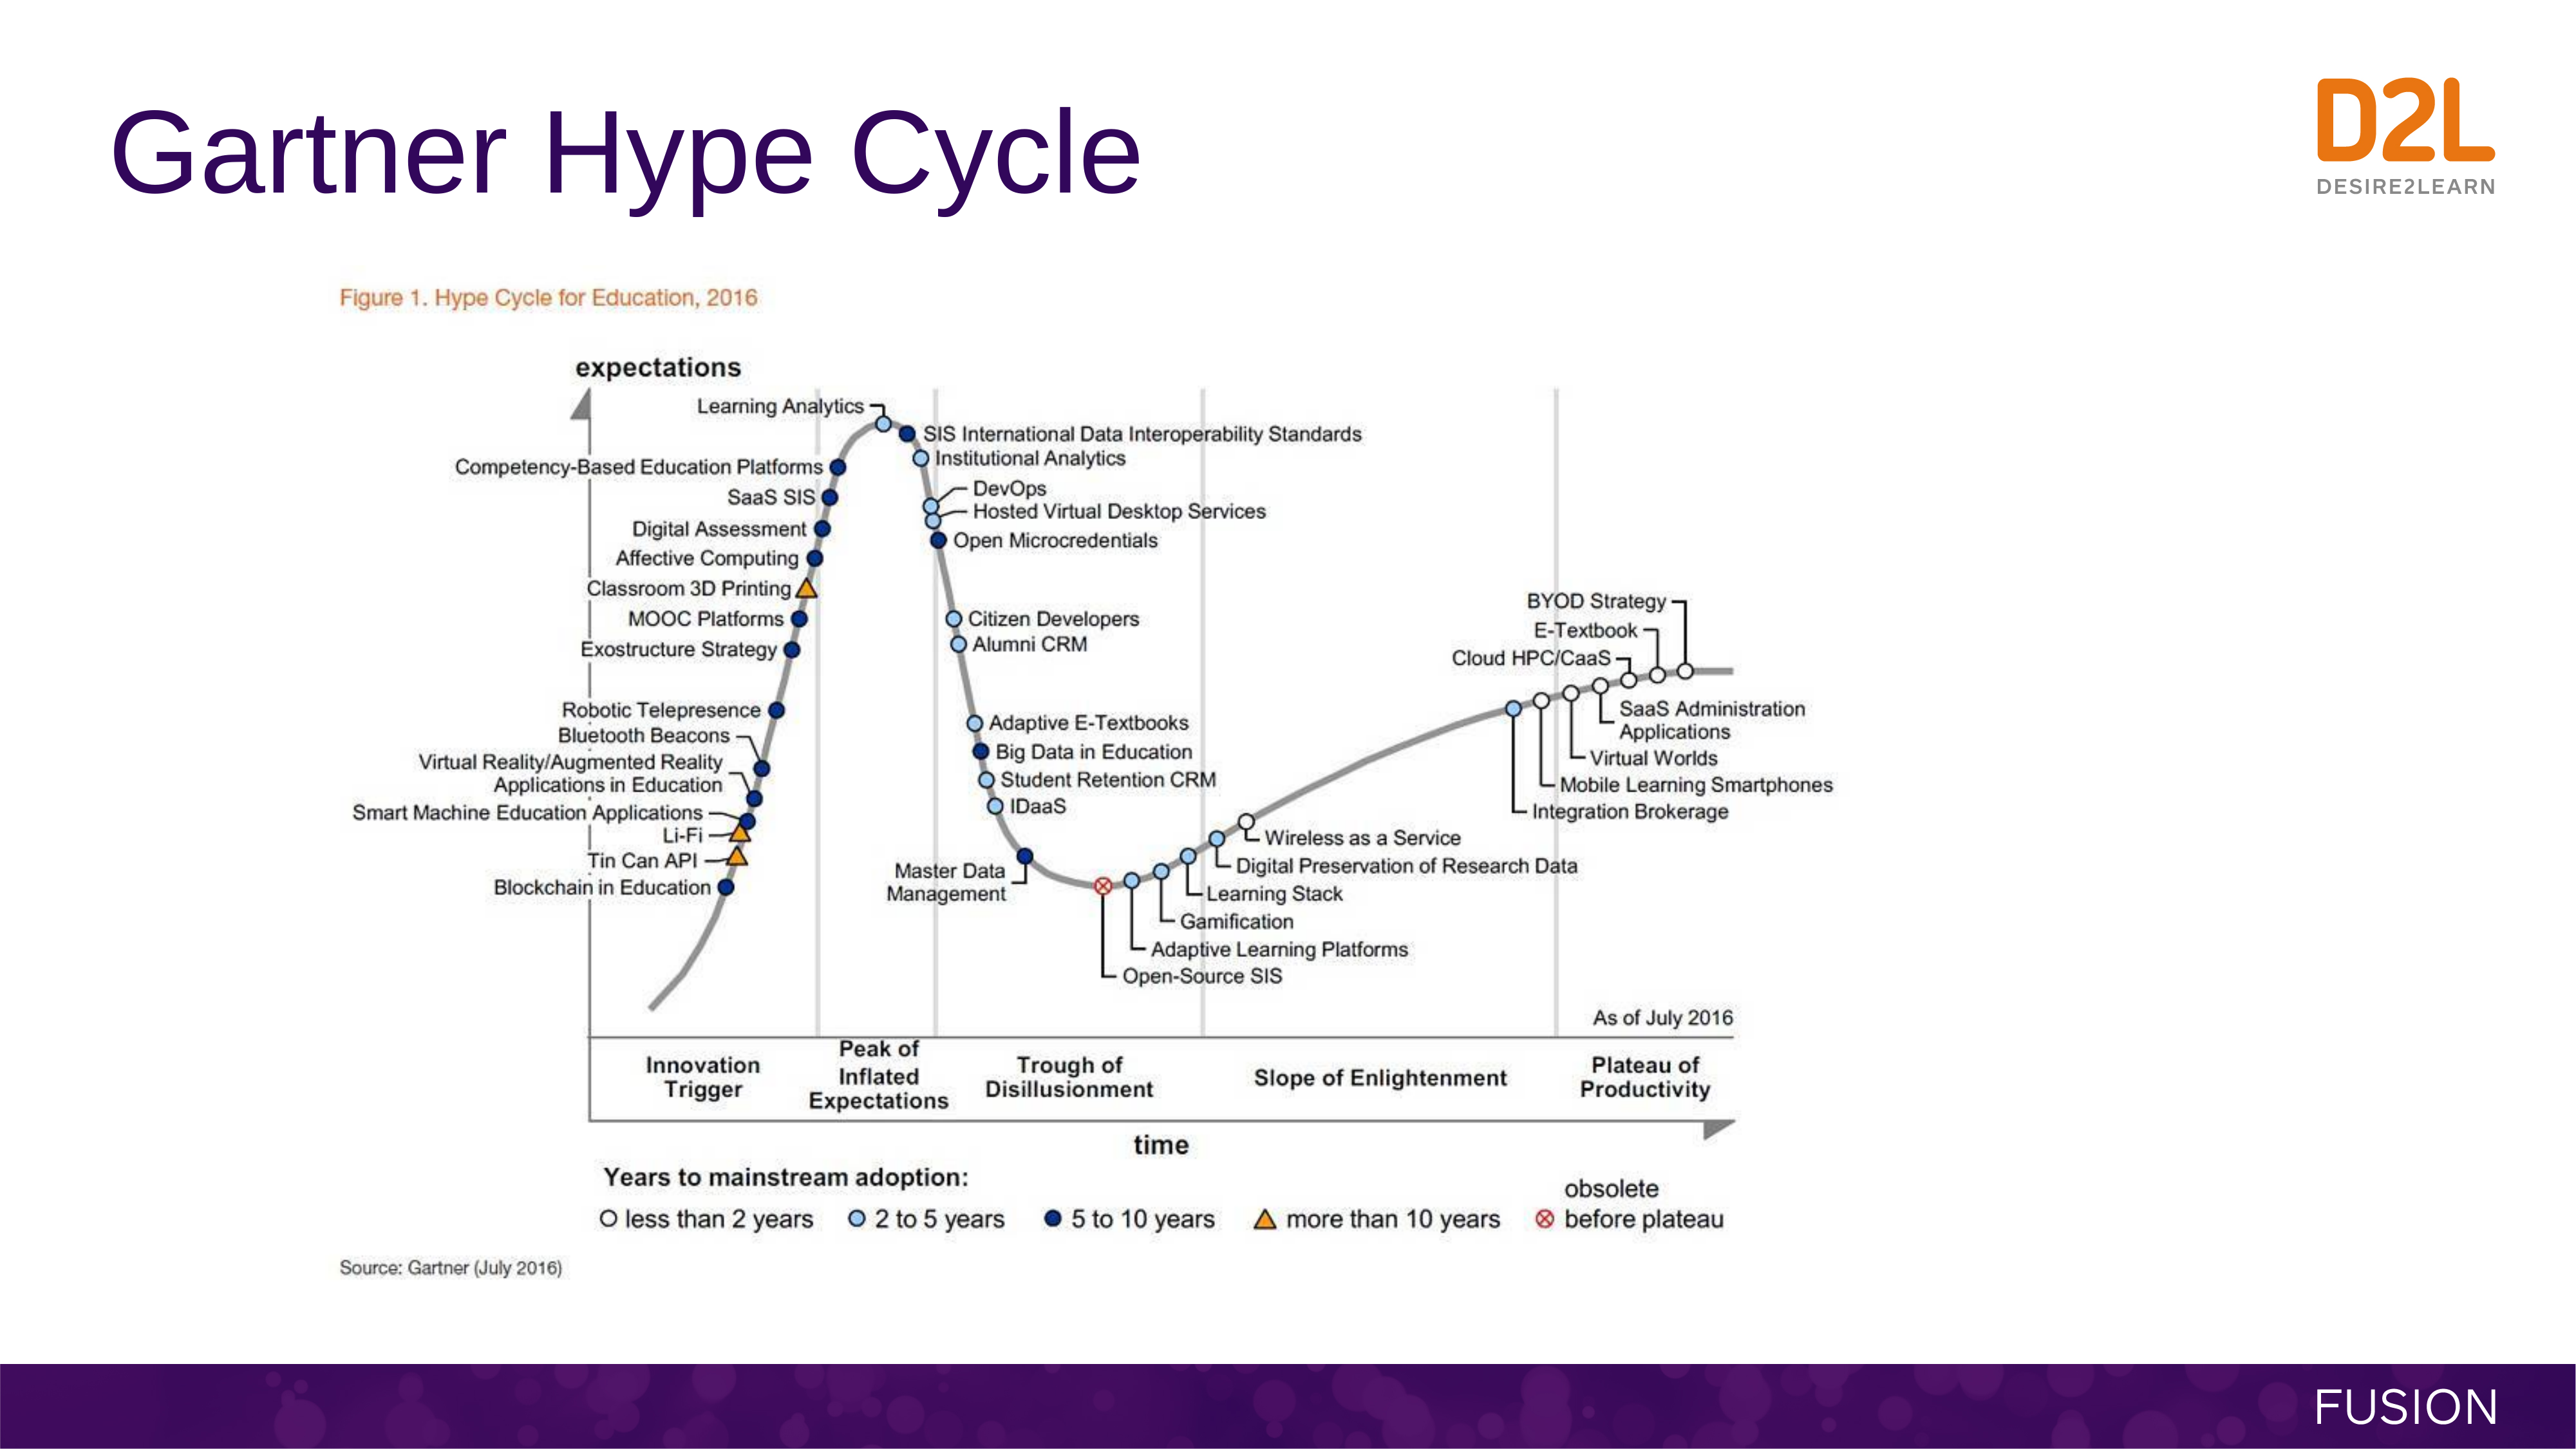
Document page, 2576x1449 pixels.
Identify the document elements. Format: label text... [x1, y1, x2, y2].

picture [0, 0, 2576, 1449]
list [268, 265, 1899, 1325]
title Gartner Hype Cycle [99, 86, 2069, 362]
